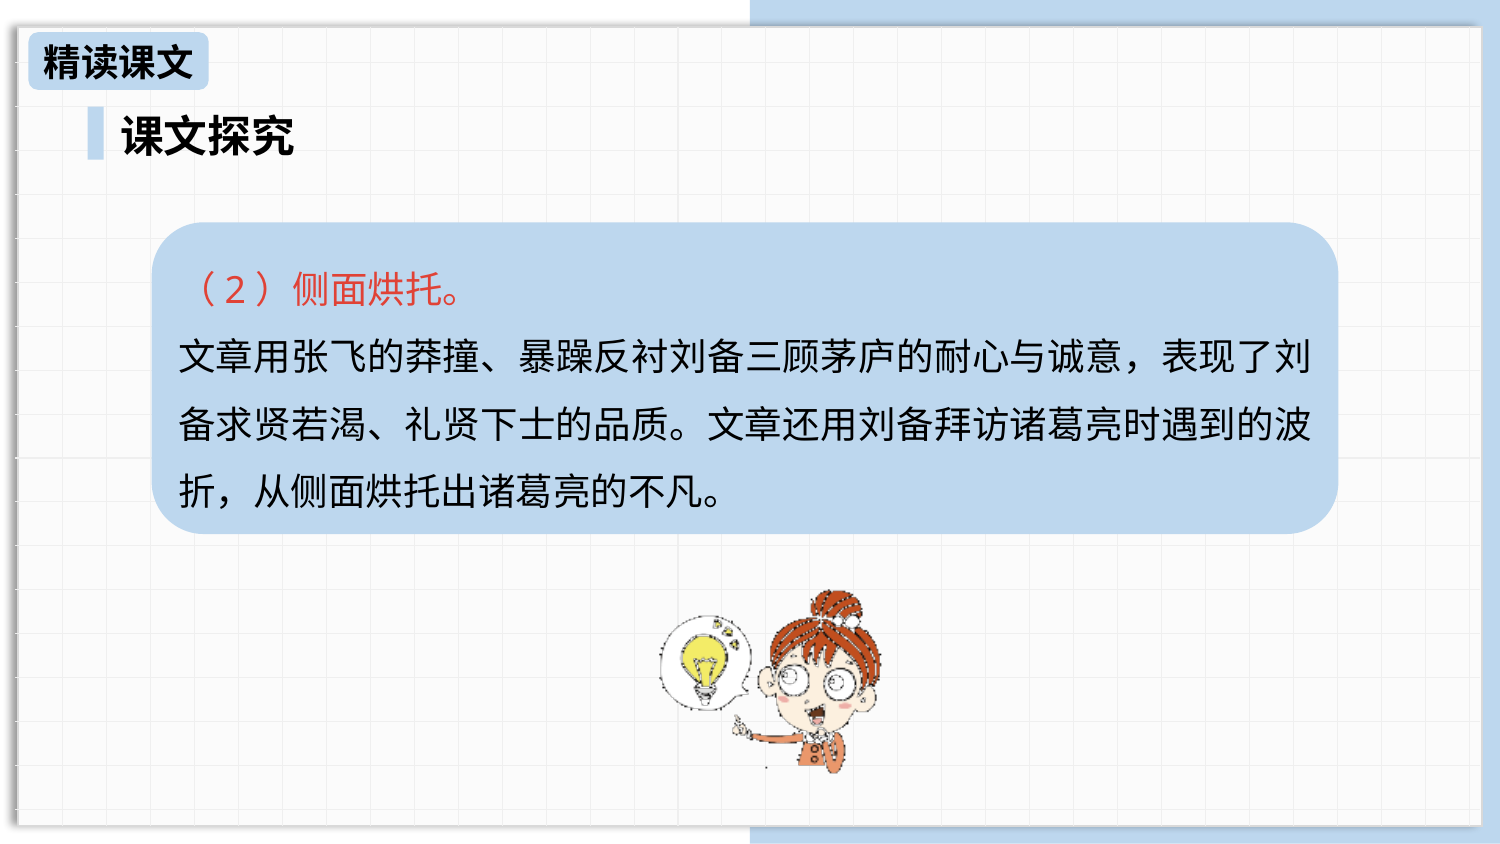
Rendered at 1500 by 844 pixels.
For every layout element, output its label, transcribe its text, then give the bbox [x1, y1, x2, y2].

text_box [86, 106, 105, 161]
text_box 精读课文 [27, 31, 210, 91]
picture [658, 588, 894, 775]
text_box （2）侧面烘托。 文章用张飞的莽撞、暴躁反衬刘备三顾茅庐的耐心与诚意，表现了刘备求贤若渴、礼贤下士的品质。文章还用刘备拜访诸葛亮时遇到的波折，从侧面烘托出诸葛亮的不凡。 [151, 222, 1339, 535]
text_box 课文探究 [109, 102, 307, 167]
